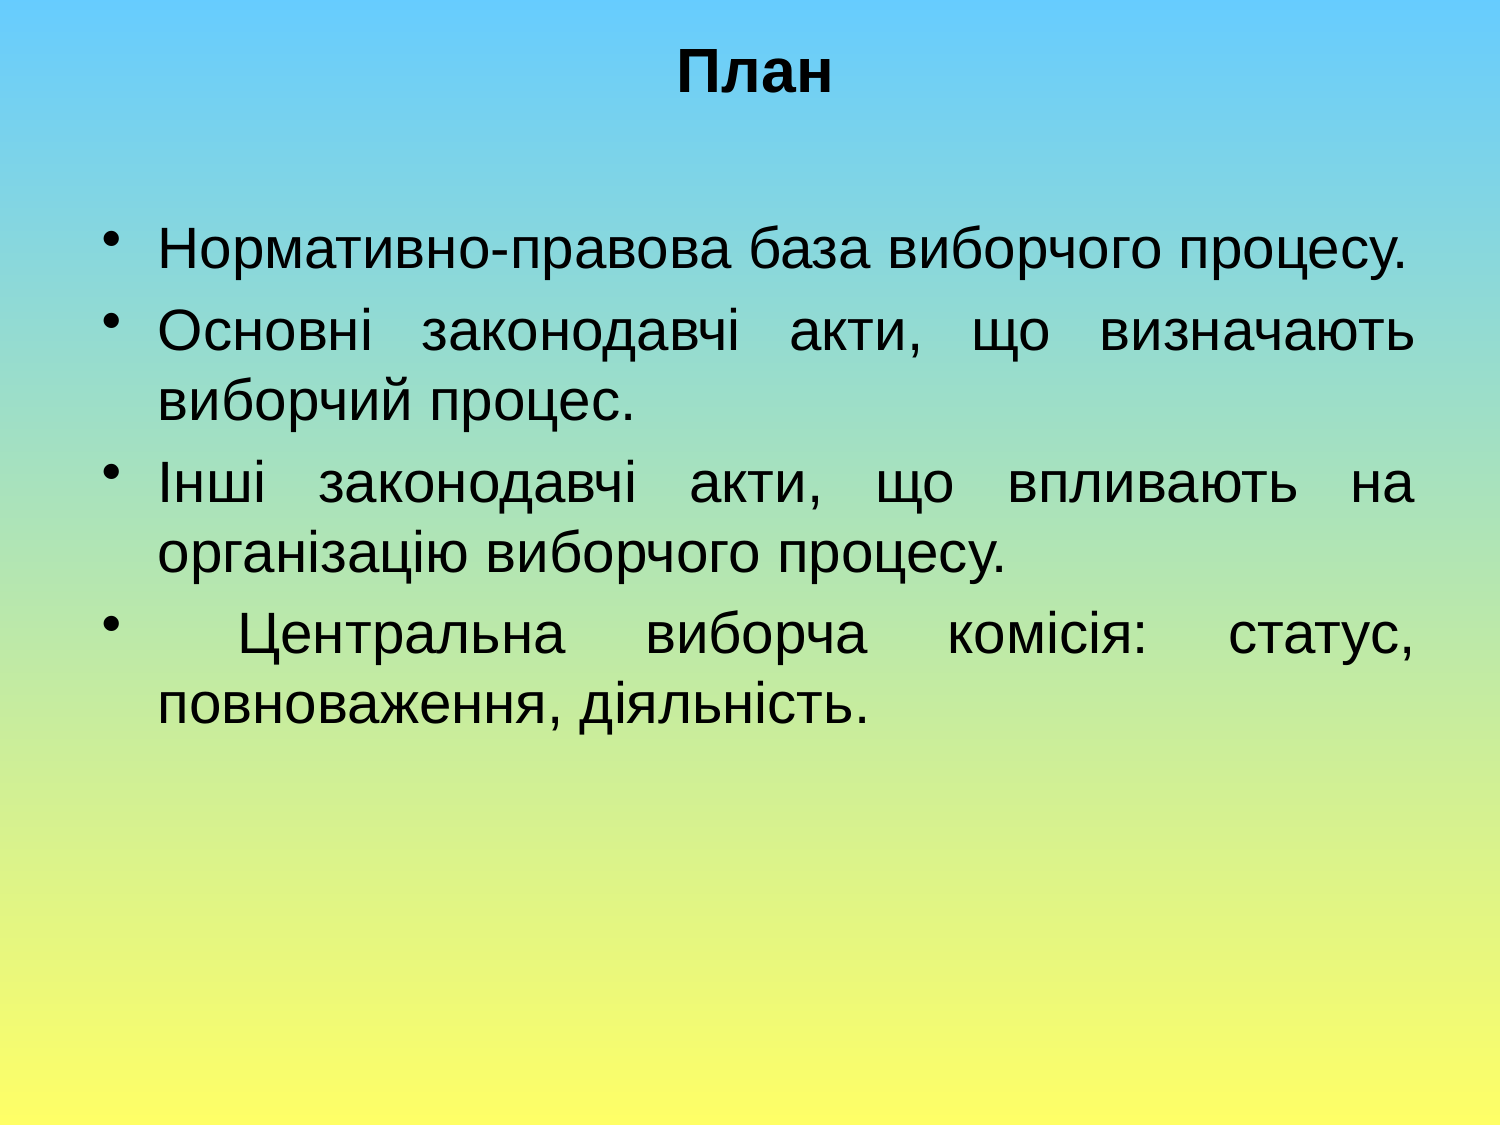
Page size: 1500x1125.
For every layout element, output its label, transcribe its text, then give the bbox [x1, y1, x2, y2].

title План [34, 14, 1476, 114]
list Нормативно-правова база виборчого процесу. Основні законодавчі акти, що визначають виборчий процес. Інші законодавчі акти, що впливають на організацію виборчого процесу. Центральна виборча комісія: статус, повноваження, діяльність. [86, 131, 1432, 896]
